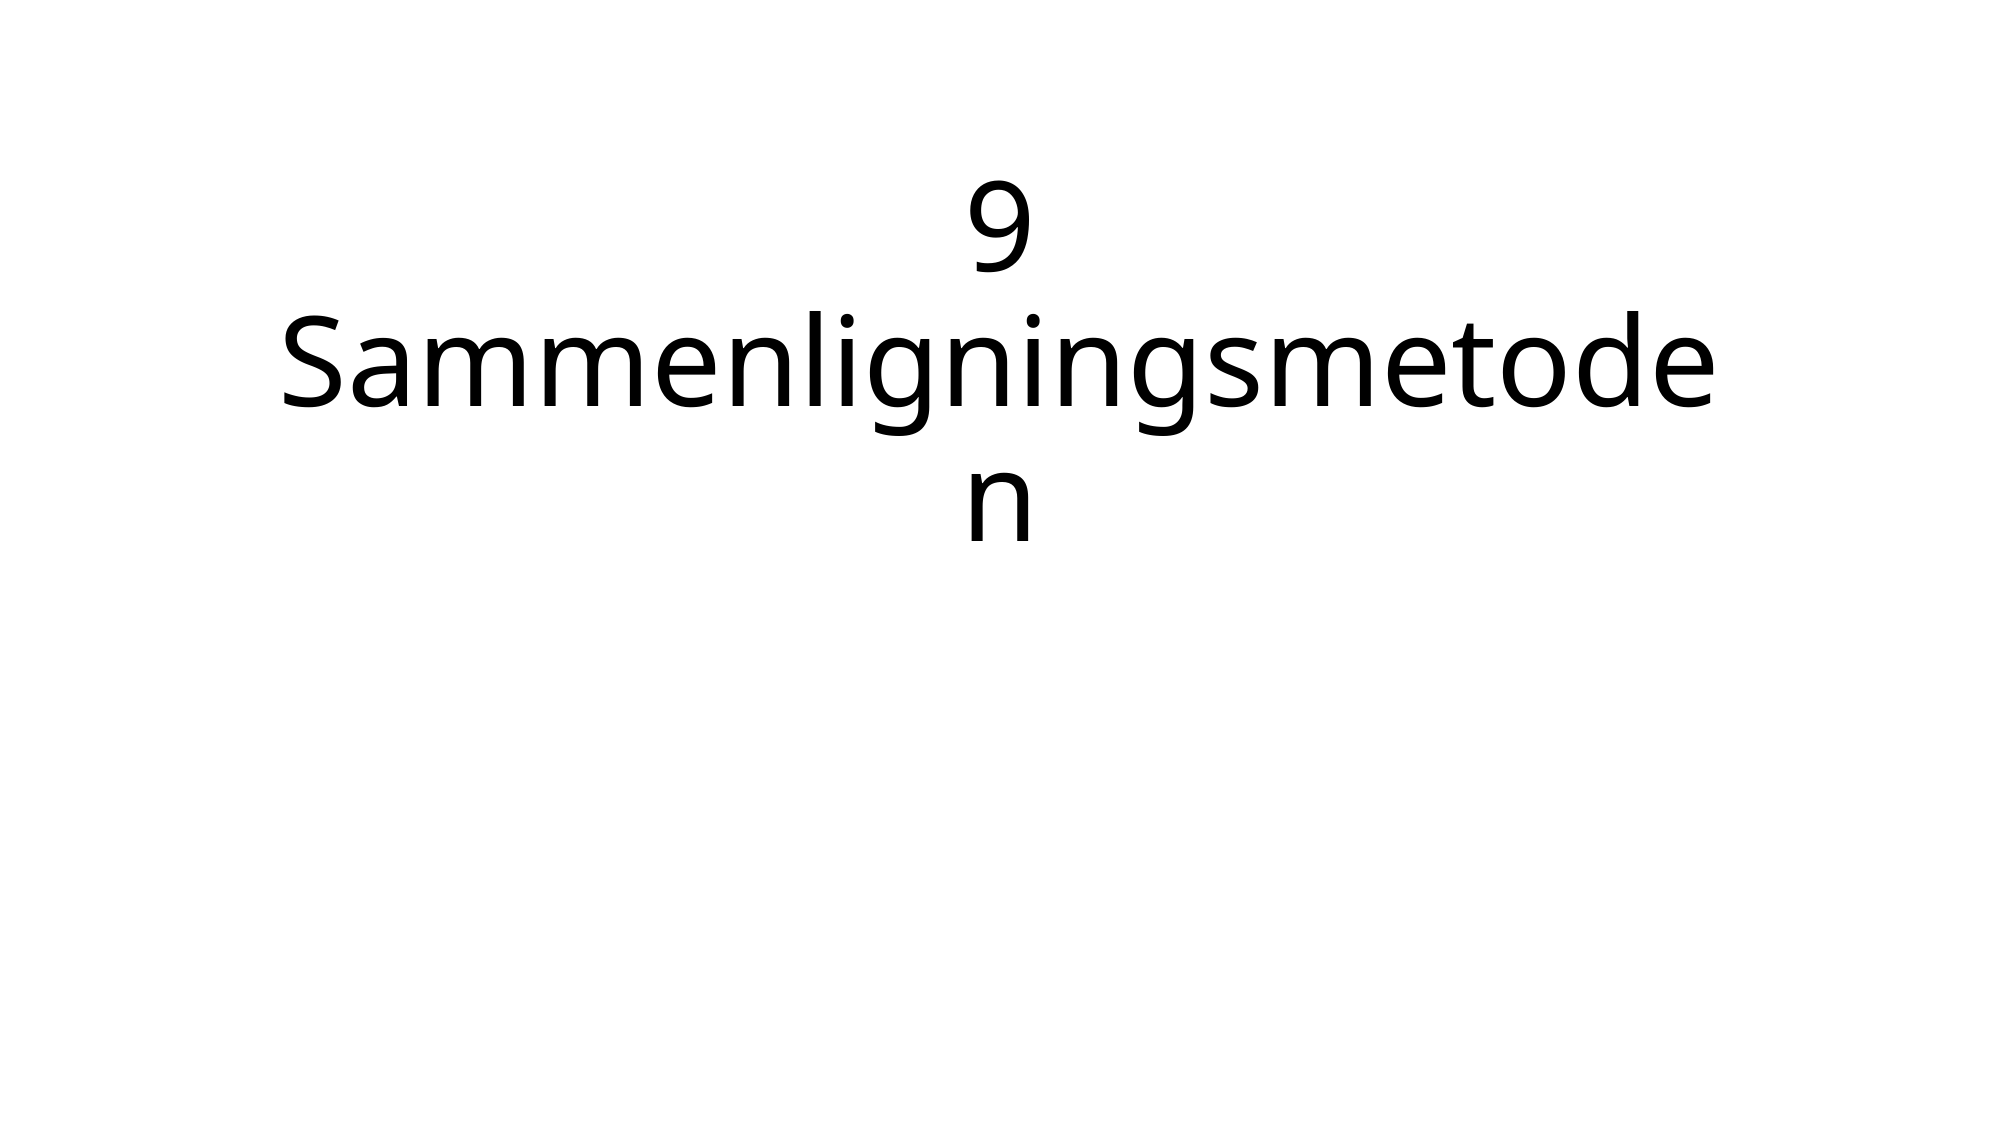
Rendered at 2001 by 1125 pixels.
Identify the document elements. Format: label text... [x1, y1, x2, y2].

title 9 Sammenligningsmetoden [249, 184, 1750, 576]
